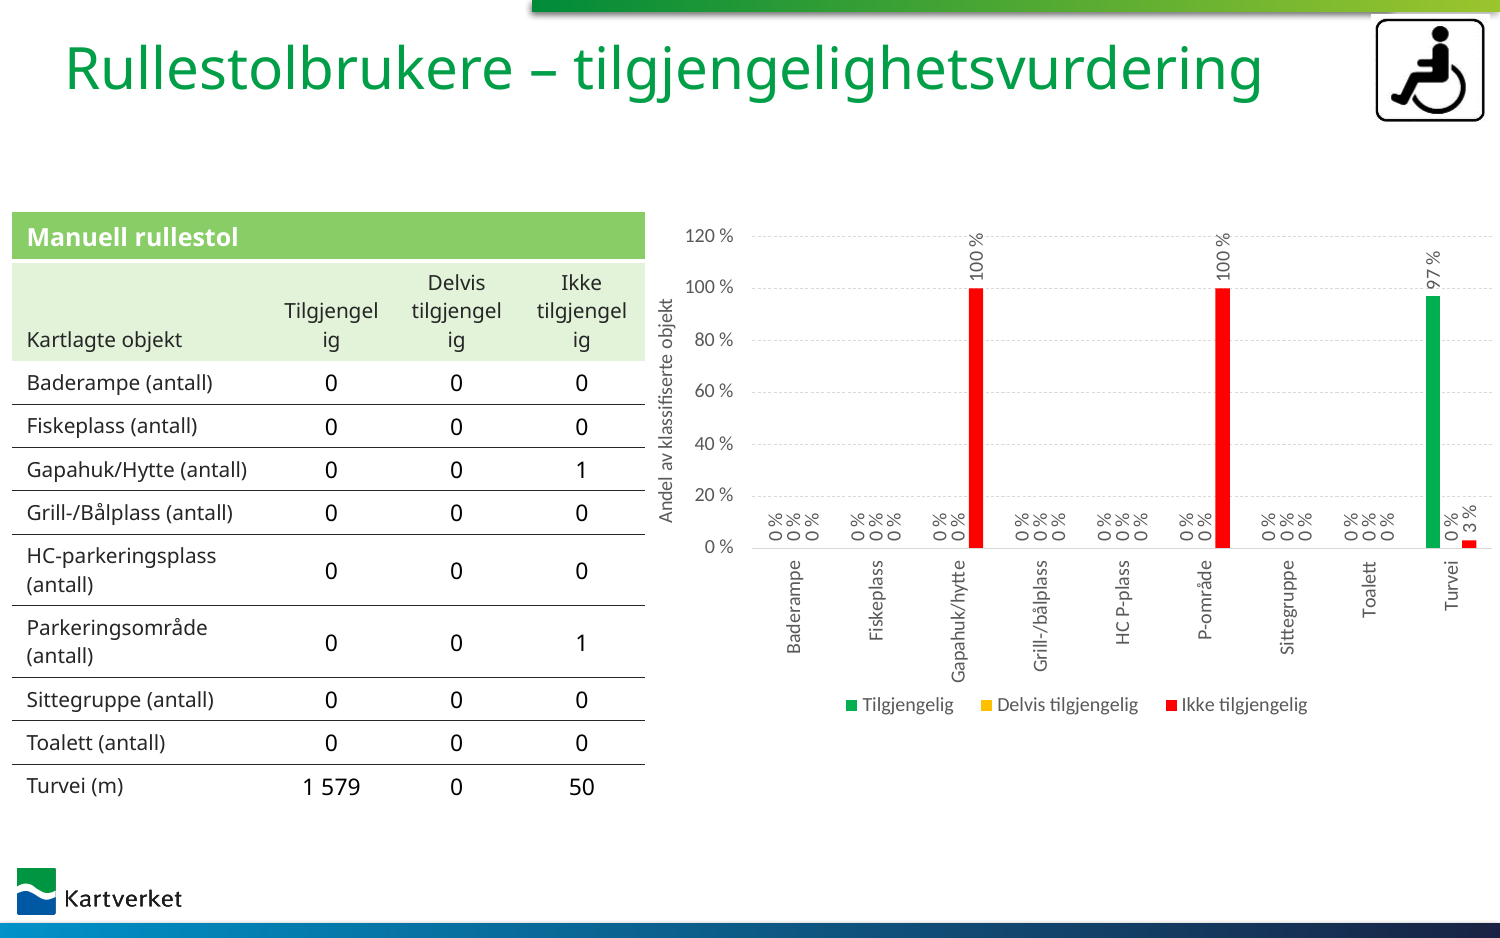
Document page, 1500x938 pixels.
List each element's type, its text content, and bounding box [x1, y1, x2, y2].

table_cell 0 [394, 678, 519, 720]
table_cell 0 [519, 361, 638, 404]
table_cell 0 [394, 606, 519, 677]
table_cell Sittegruppe (antall) [12, 678, 269, 720]
table_cell 0 [269, 491, 394, 534]
table_cell 0 [394, 721, 519, 764]
table_cell Baderampe (antall) [12, 361, 269, 404]
table_cell 0 [269, 721, 394, 764]
table_cell 0 [394, 491, 519, 534]
table_cell 0 [269, 678, 394, 720]
table_cell 1 [519, 448, 638, 490]
table_cell 0 [394, 535, 519, 605]
table_cell Parkeringsområde (antall) [12, 606, 269, 677]
table_cell 0 [519, 405, 638, 447]
table_cell 0 [269, 535, 394, 605]
table_cell Fiskeplass (antall) [12, 405, 269, 447]
table_cell Ikke tilgjengelig [519, 263, 638, 361]
table_cell 0 [519, 721, 645, 764]
table_cell Grill-/Bålplass (antall) [12, 491, 269, 534]
table_cell Delvis tilgjengelig [394, 263, 519, 361]
table_cell 0 [269, 448, 394, 490]
table_cell HC-parkeringsplass (antall) [12, 535, 269, 605]
table_cell 0 [394, 361, 519, 404]
picture [643, 218, 1500, 728]
table_header Manuell rullestol [12, 212, 645, 259]
table_cell Turvei (m) [12, 765, 269, 807]
table_cell 0 [269, 405, 394, 447]
table_cell Kartlagte objekt [12, 263, 269, 361]
table_cell 0 [394, 765, 519, 807]
table_cell 0 [519, 491, 638, 534]
table_cell 1 579 [269, 765, 394, 807]
table_cell 0 [394, 405, 519, 447]
table_cell 50 [519, 765, 645, 807]
text_box Rullestolbrukere – tilgjengelighetsvurdering [49, 12, 1372, 109]
picture [1371, 13, 1491, 127]
table_cell Tilgjengelig [269, 263, 394, 361]
table_cell 1 [519, 606, 638, 677]
table_cell 0 [519, 678, 638, 720]
table_cell Toalett (antall) [12, 721, 269, 764]
table_cell 0 [269, 361, 394, 404]
table_cell 0 [519, 535, 638, 605]
table_cell 0 [394, 448, 519, 490]
table_cell 0 [269, 606, 394, 677]
table_cell Gapahuk/Hytte (antall) [12, 448, 269, 490]
